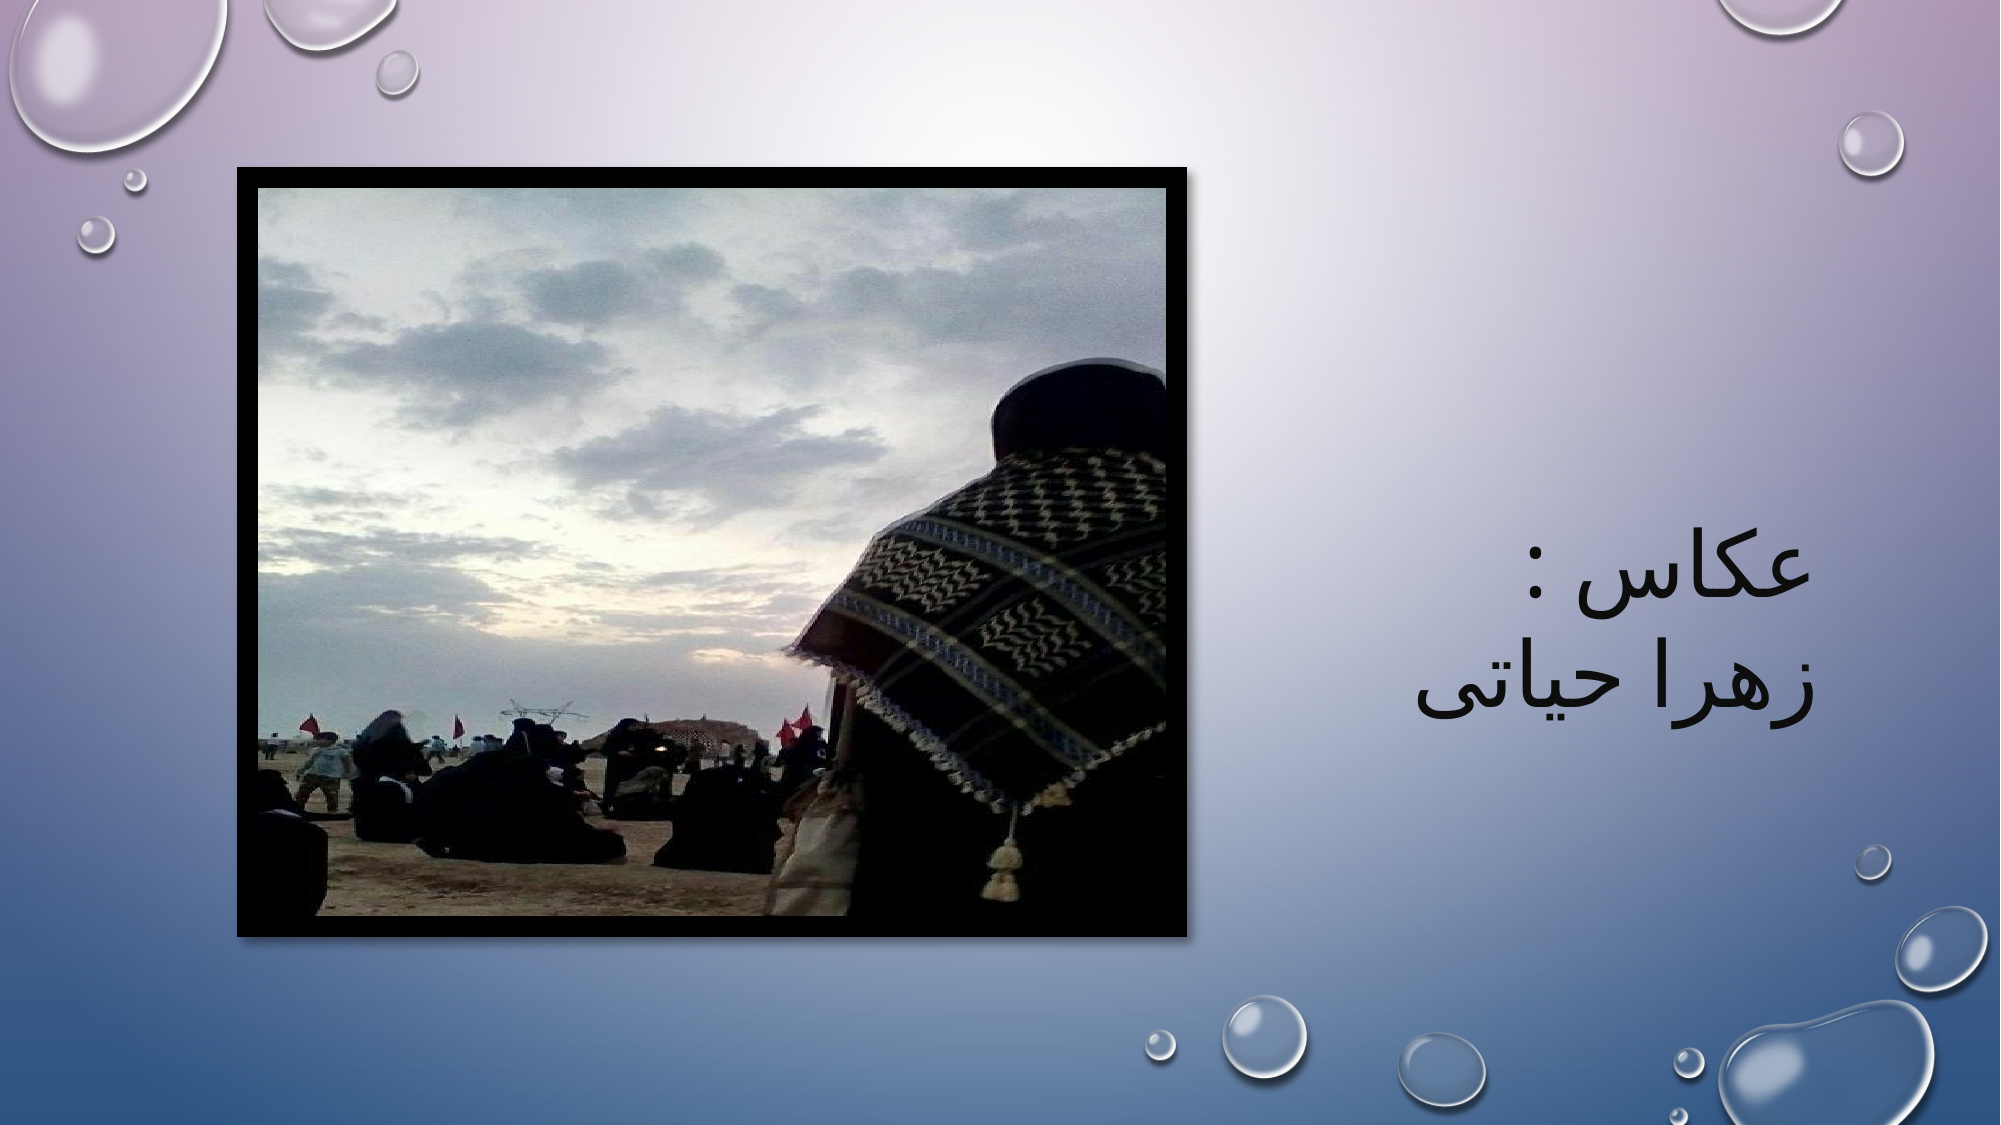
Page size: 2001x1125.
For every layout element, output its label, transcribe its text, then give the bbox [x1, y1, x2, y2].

picture [0, 0, 2000, 1125]
text_box عکاس : زهرا حیاتی [1172, 498, 1834, 734]
